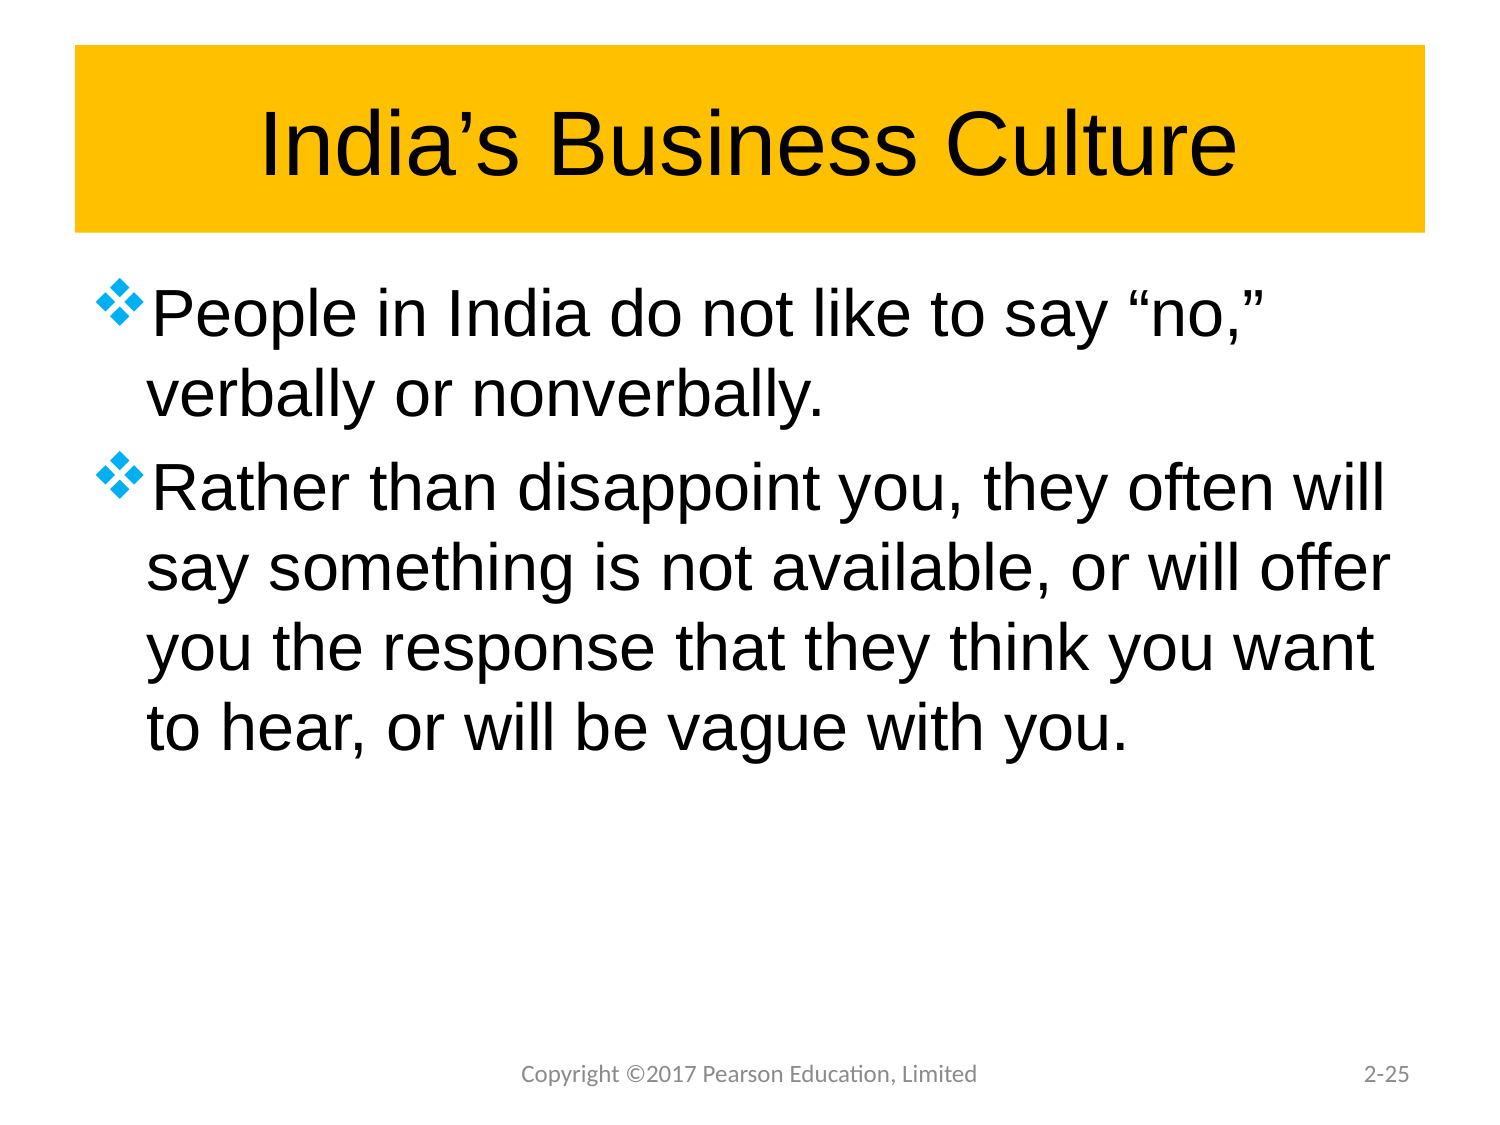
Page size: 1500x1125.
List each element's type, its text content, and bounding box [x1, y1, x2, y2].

list People in India do not like to say “no,” verbally or nonverbally. Rather than disappoint you, they often will say something is not available, or will offer you the response that they think you want to hear, or will be vague with you. [75, 262, 1425, 1005]
slide_number 2-25 [1074, 1042, 1425, 1103]
footer Copyright ©2017 Pearson Education, Limited [500, 1042, 1000, 1103]
title India’s Business Culture [75, 45, 1425, 233]
